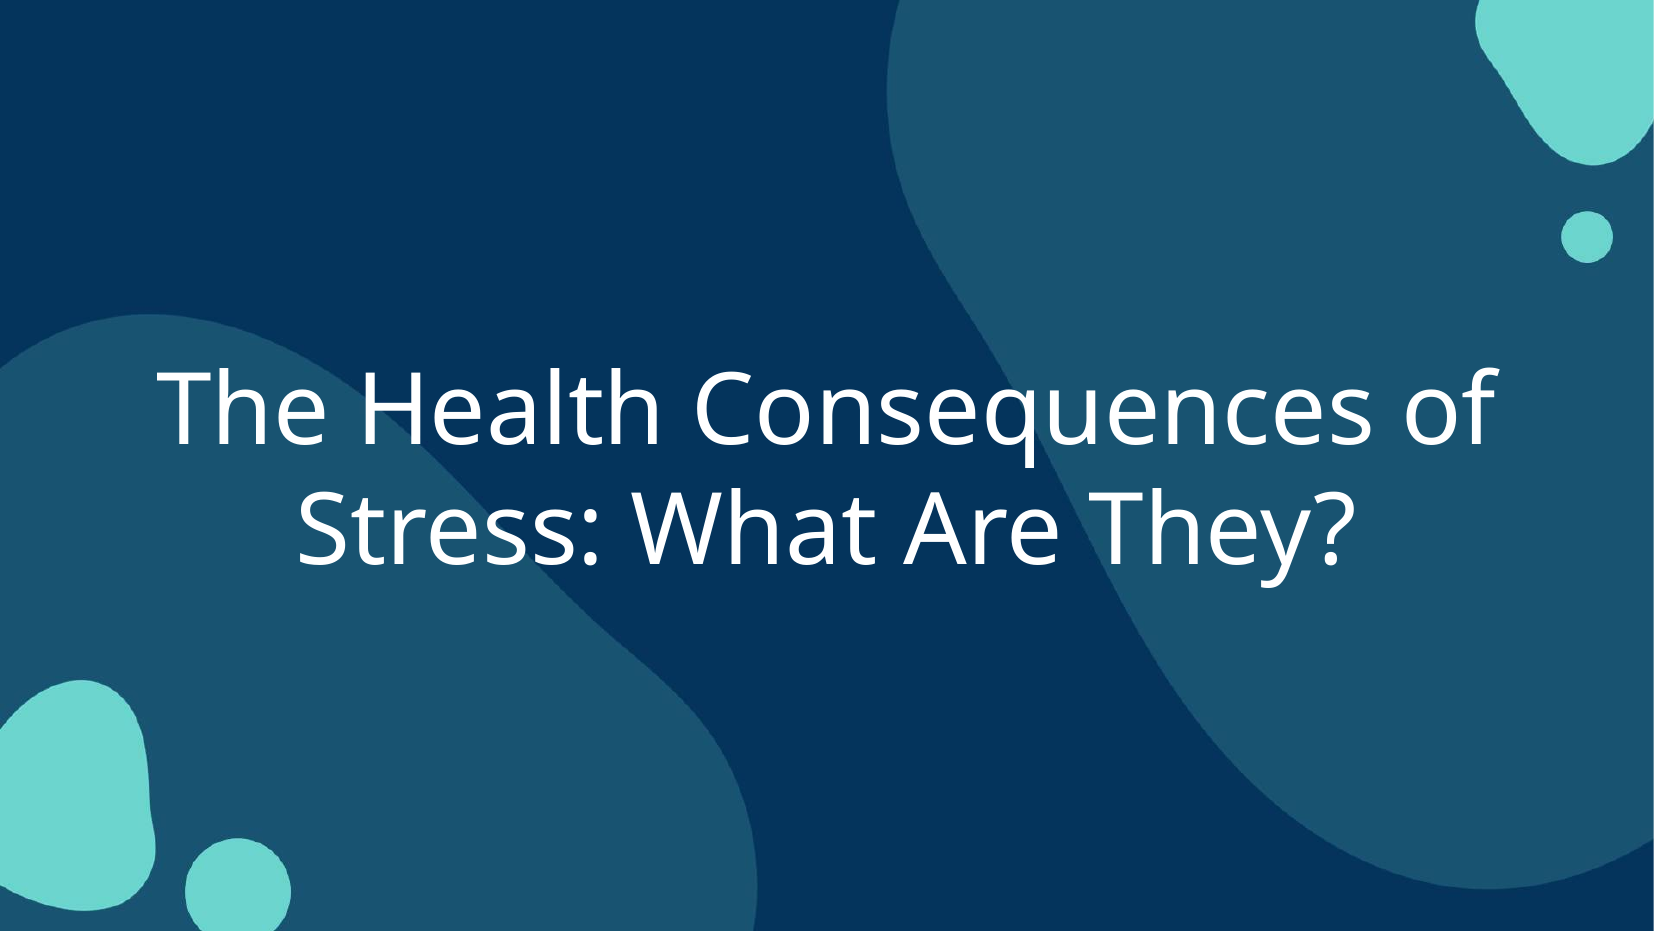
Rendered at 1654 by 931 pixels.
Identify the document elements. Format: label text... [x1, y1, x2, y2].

picture [0, 0, 1654, 931]
text_box The Health Consequences of Stress: What Are They? [82, 105, 1571, 825]
